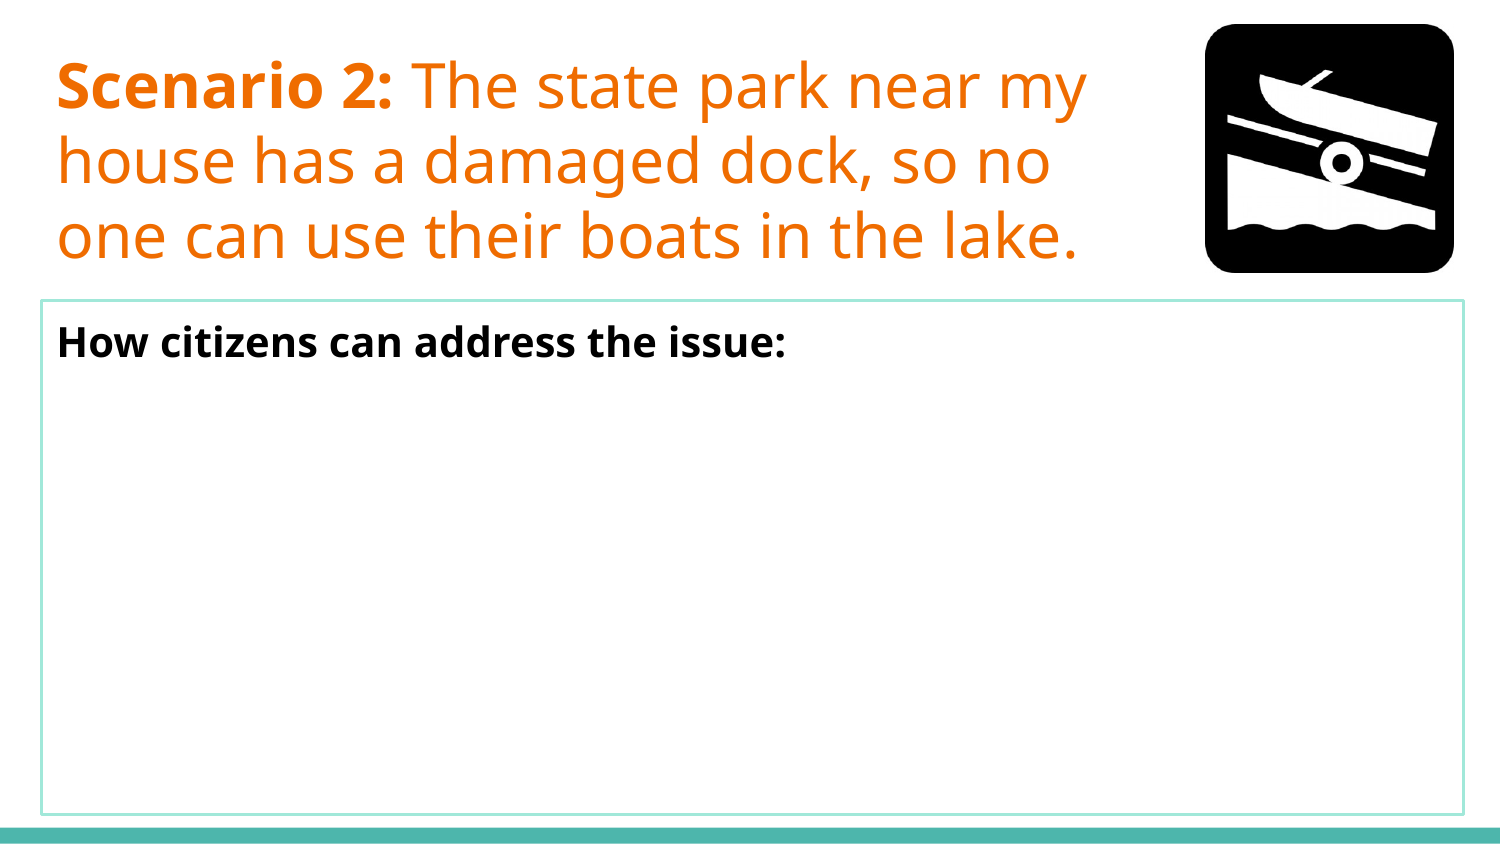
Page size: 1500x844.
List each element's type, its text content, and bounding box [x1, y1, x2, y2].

picture [1205, 24, 1454, 273]
title Scenario 2: The state park near my house has a damaged dock, so no one can use their boats in the lake. [41, 31, 1191, 300]
list How citizens can address the issue: [41, 300, 1464, 815]
